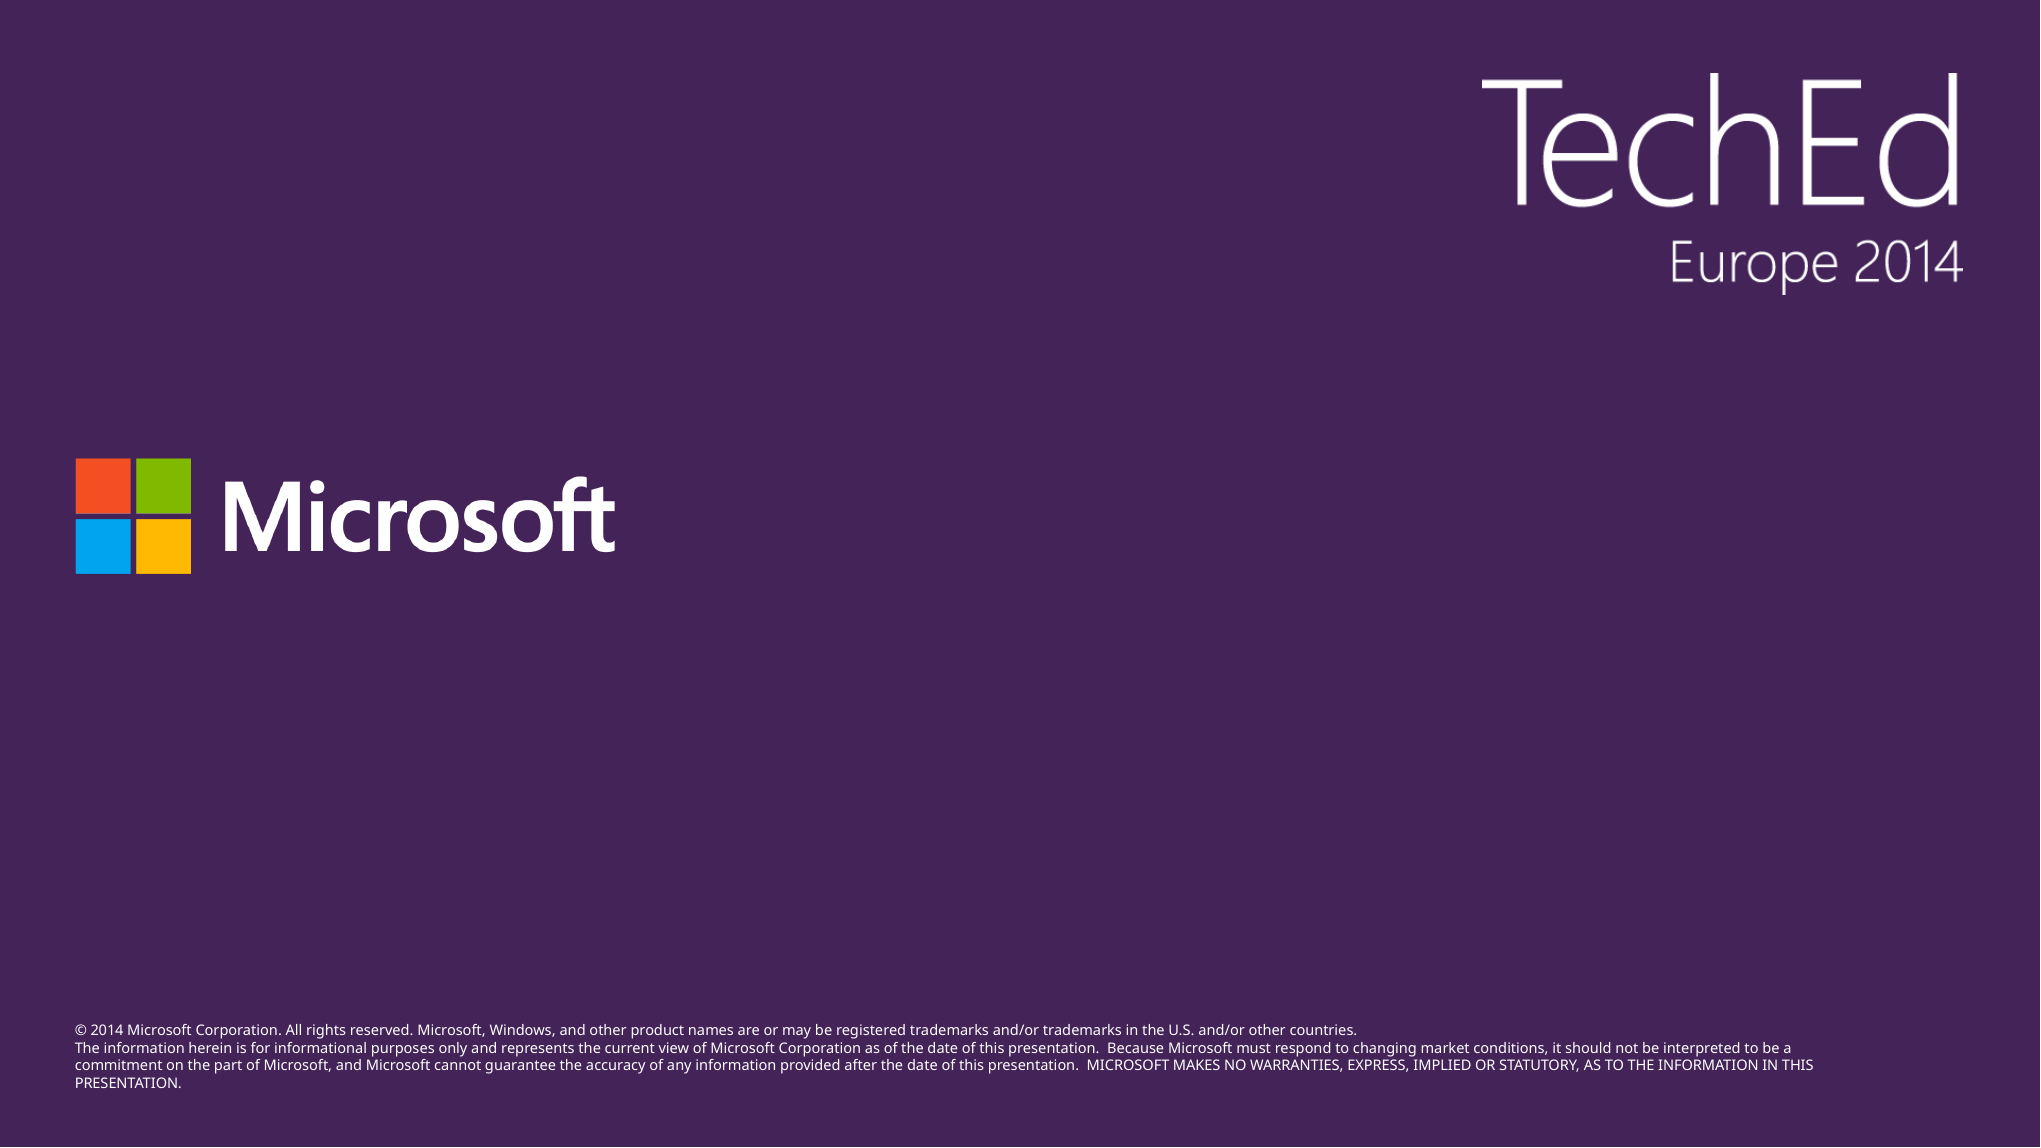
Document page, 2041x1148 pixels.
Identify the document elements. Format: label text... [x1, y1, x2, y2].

picture [1482, 73, 1964, 295]
picture [75, 457, 616, 574]
text_box © 2014 Microsoft Corporation. All rights reserved. Microsoft, Windows, and other product names are or may be registered trademarks and/or trademarks in the U.S. and/or other countries. The information herein is for informational purposes only and represents the current view of Microsoft Corporation as of the date of this presentation. Because Microsoft must respond to changing market conditions, it should not be interpreted to be a commitment on the part of Microsoft, and Microsoft cannot guarantee the accuracy of any information provided after the date of this presentation. MICROSOFT MAKES NO WARRANTIES, EXPRESS, IMPLIED OR STATUTORY, AS TO THE INFORMATION IN THIS PRESENTATION. [44, 997, 1845, 1115]
